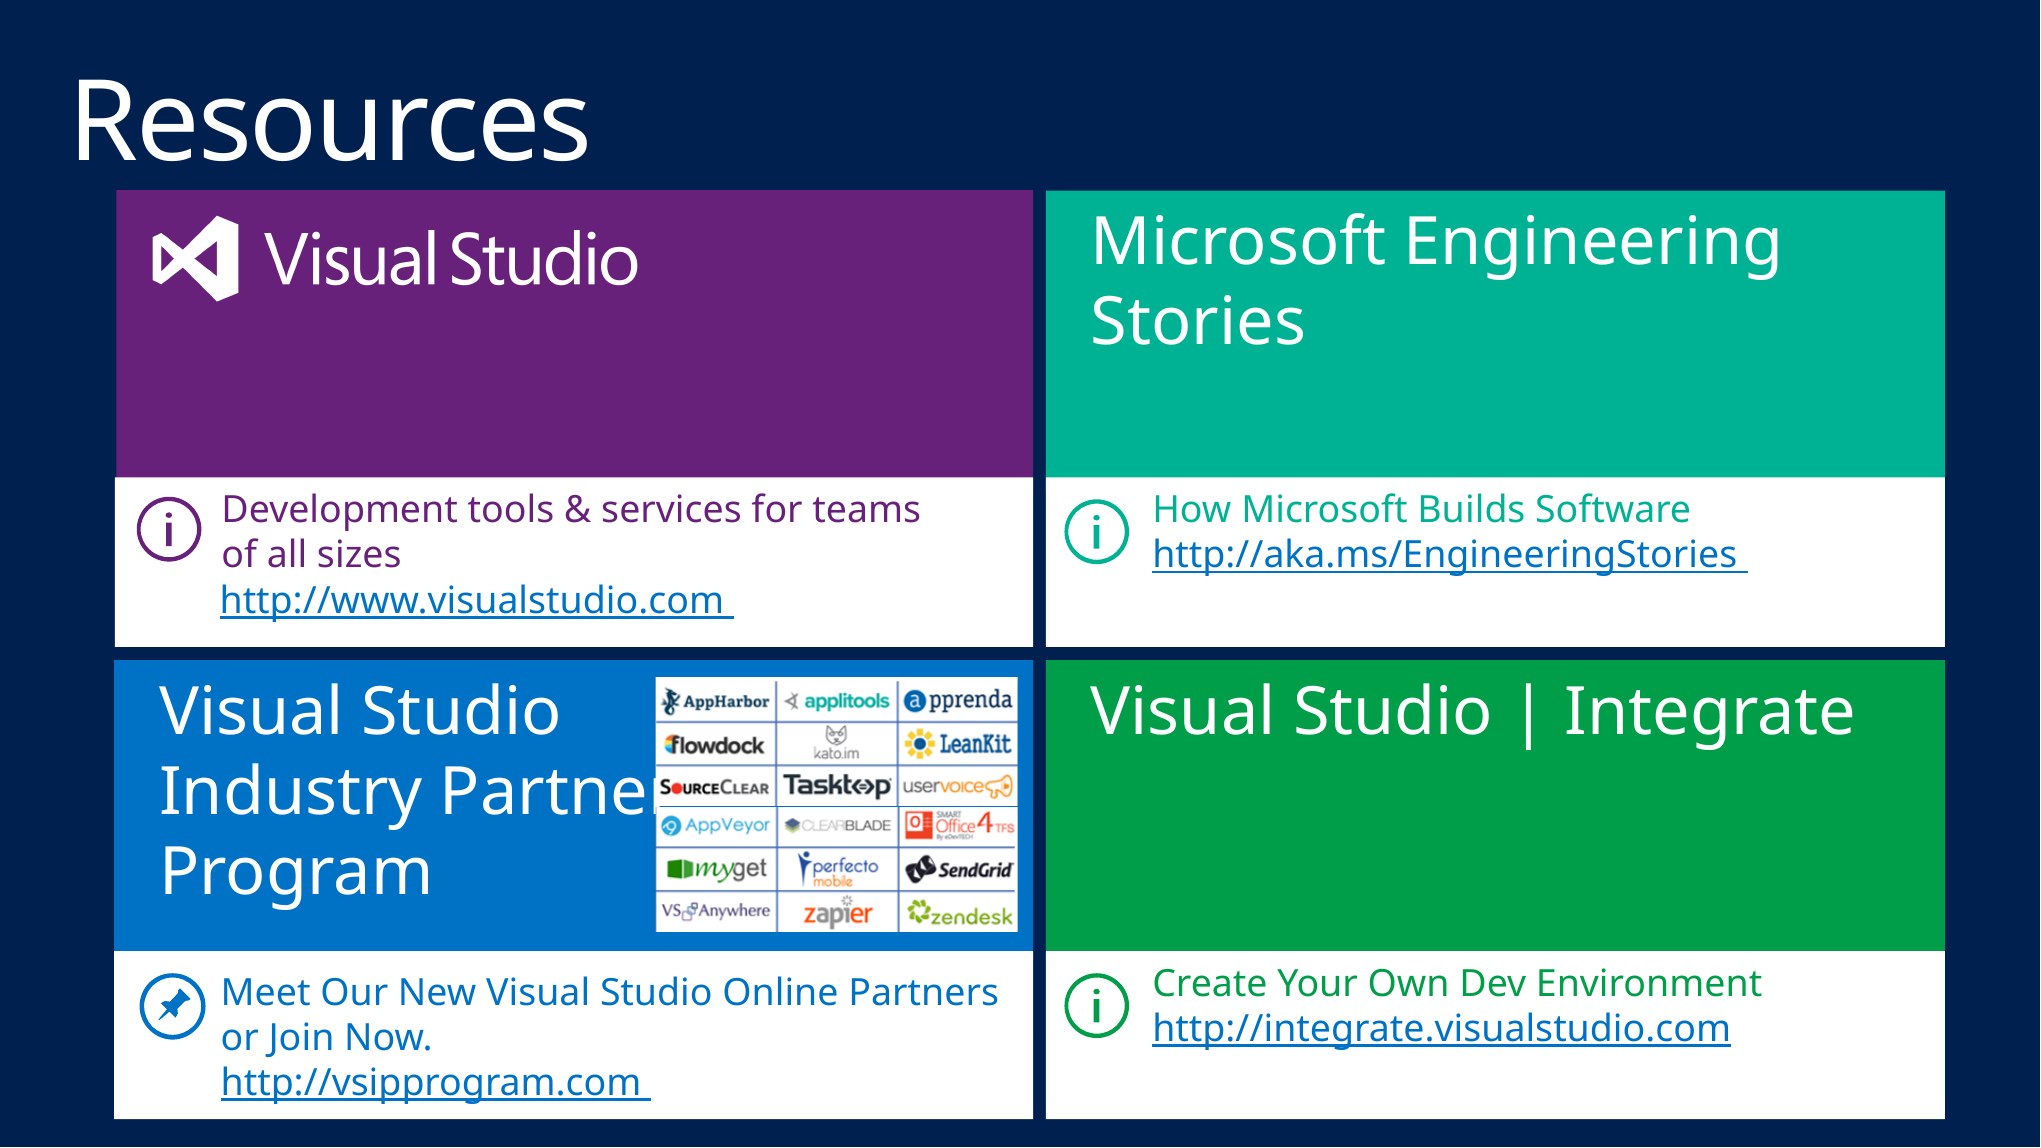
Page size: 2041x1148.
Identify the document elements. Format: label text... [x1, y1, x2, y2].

text_box Visual Studio Industry Partner Program [113, 659, 1034, 950]
text_box http://www.visualstudio.com [189, 568, 951, 629]
text_box [116, 189, 1034, 477]
text_box Create Your Own Dev Environment http://integrate.visualstudio.com [1045, 950, 1946, 1120]
text_box [1064, 973, 1130, 1039]
text_box [139, 973, 206, 1040]
text_box How Microsoft Builds Software http://aka.ms/EngineeringStories [1045, 477, 1946, 648]
picture [116, 179, 683, 339]
text_box [136, 496, 202, 562]
text_box Development tools & services for teams of all sizes [114, 477, 1034, 648]
text_box Visual Studio | Integrate [1045, 659, 1946, 950]
text_box Microsoft Engineering Stories [1045, 190, 1946, 477]
title Resources [45, 48, 1996, 199]
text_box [655, 677, 1018, 932]
text_box Meet Our New Visual Studio Online Partners or Join Now. http://vsipprogram.com [113, 950, 1034, 1120]
text_box [1064, 499, 1130, 565]
